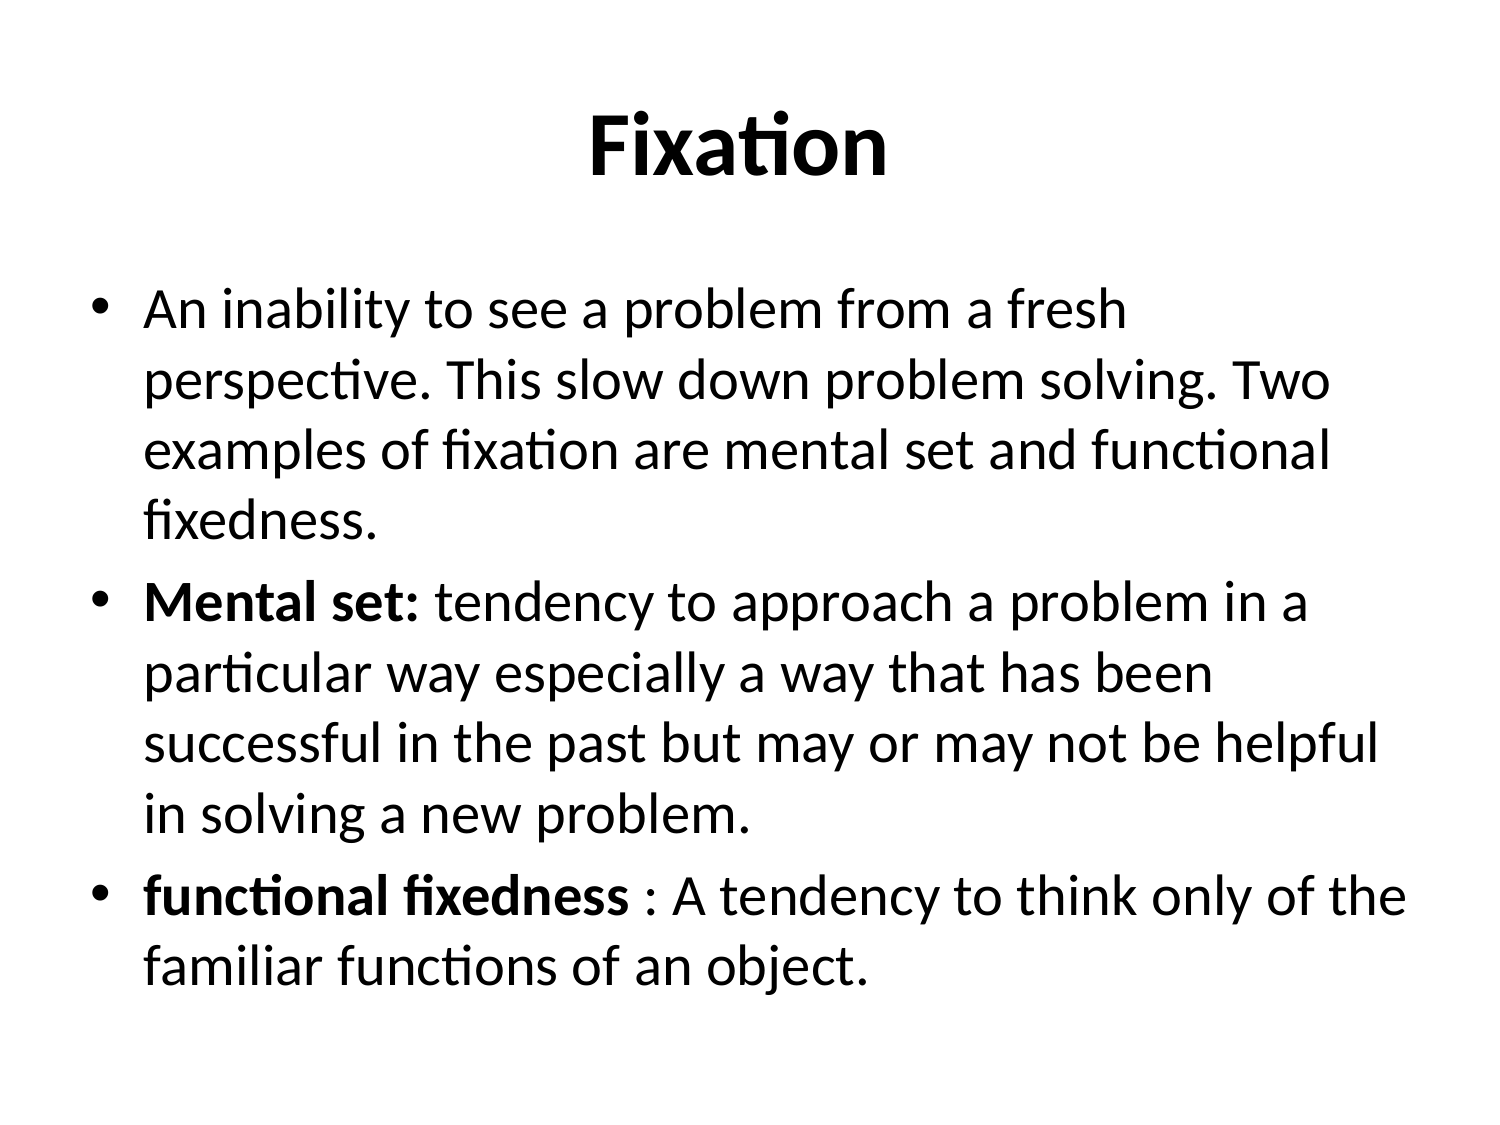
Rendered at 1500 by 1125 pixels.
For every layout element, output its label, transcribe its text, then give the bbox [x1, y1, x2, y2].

title Fixation [75, 45, 1425, 233]
list An inability to see a problem from a fresh perspective. This slow down problem solving. Two examples of fixation are mental set and functional fixedness. Mental set: tendency to approach a problem in a particular way especially a way that has been successful in the past but may or may not be helpful in solving a new problem. functional fixedness : A tendency to think only of the familiar functions of an object. [75, 262, 1425, 1005]
